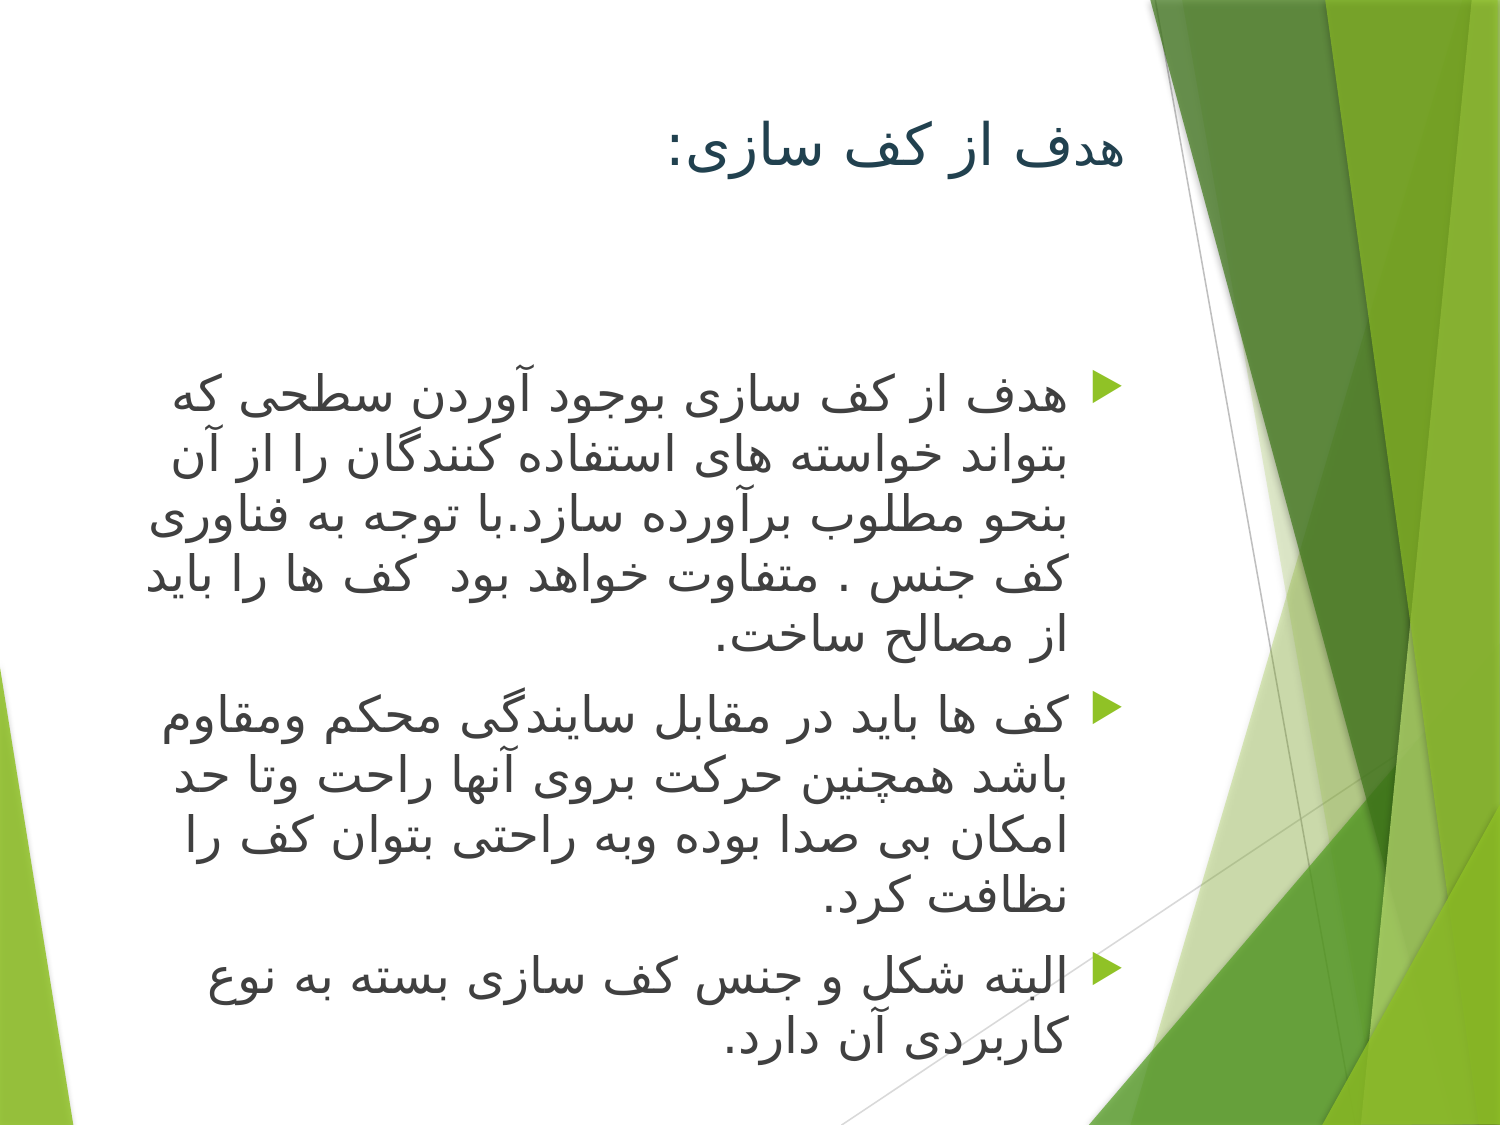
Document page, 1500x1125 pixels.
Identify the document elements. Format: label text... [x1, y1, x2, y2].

title هدف از کف سازی: [99, 99, 1142, 317]
list هدف از کف سازی بوجود آوردن سطحی که بتواند خواسته های استفاده کنندگان را از آن بنحو مطلوب برآورده سازد.با توجه به فناوری کف جنس . متفاوت خواهد بود کف ها را باید از مصالح ساخت. کف ها باید در مقابل سایندگی محکم ومقاوم باشد همچنین حرکت بروی آنها راحت وتا حد امکان بی صدا بوده وبه راحتی بتوان کف را نظافت کرد. البته شکل و جنس کف سازی بسته به نوع کاربردی آن دارد. [99, 354, 1142, 992]
